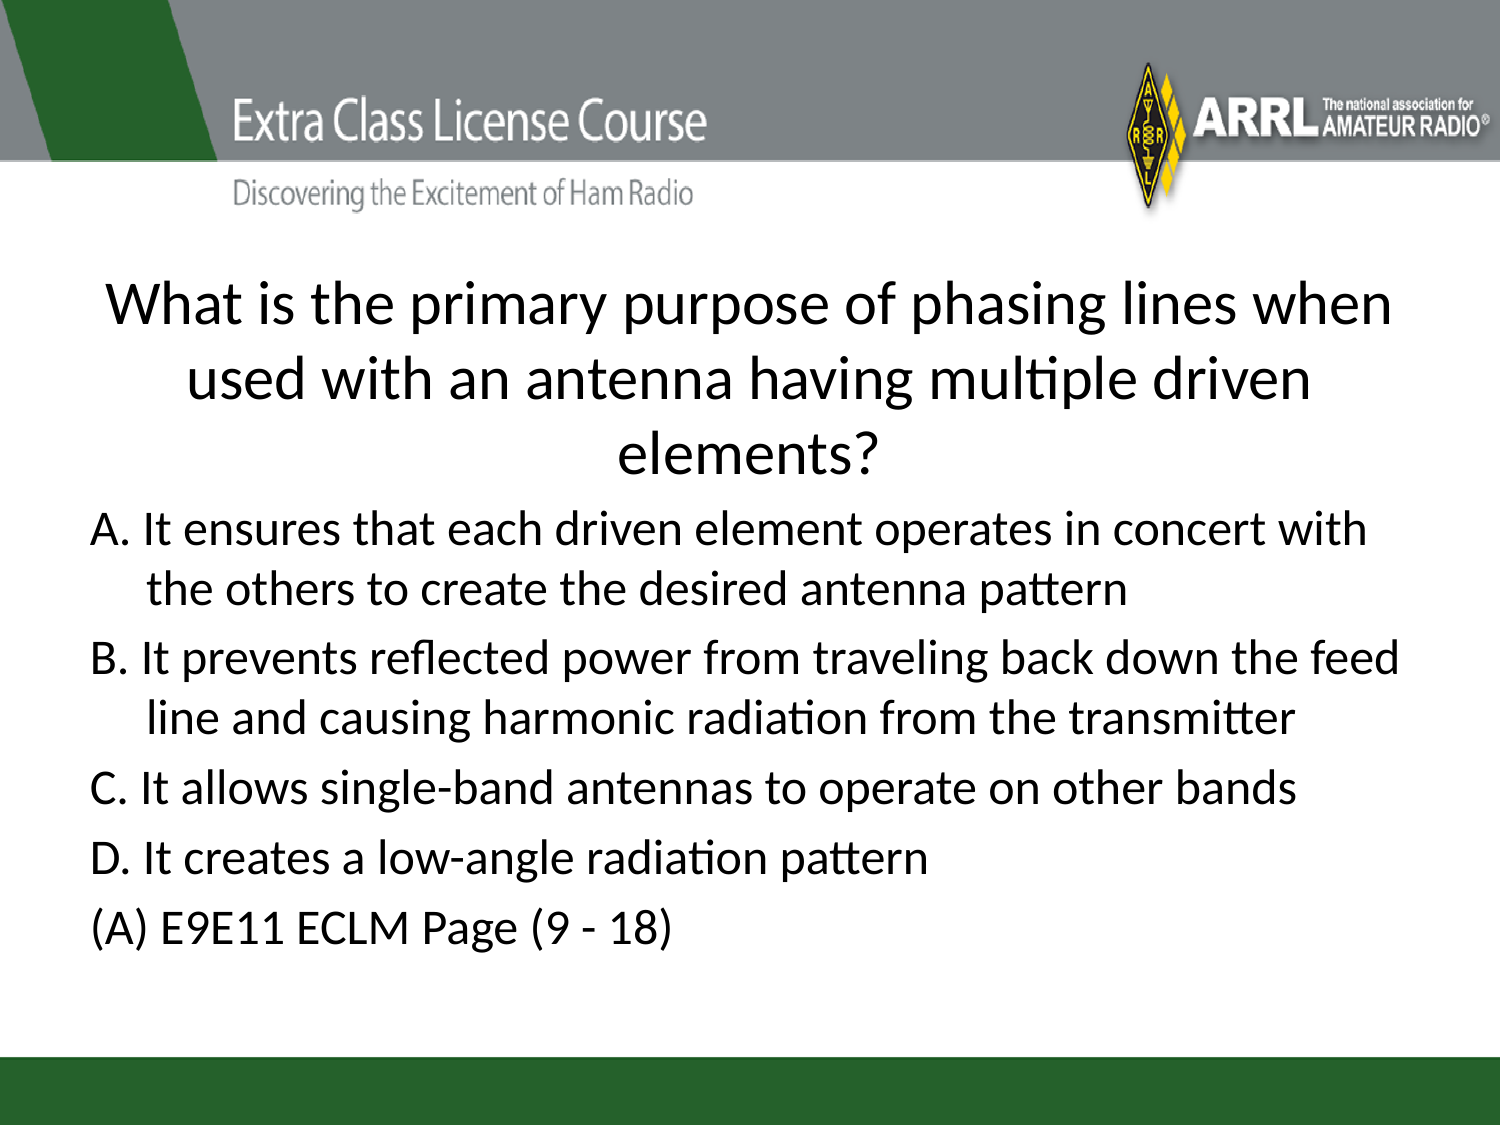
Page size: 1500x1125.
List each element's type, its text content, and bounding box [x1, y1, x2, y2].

list A. It ensures that each driven element operates in concert with the others to create the desired antenna pattern B. It prevents reflected power from traveling back down the feed line and causing harmonic radiation from the transmitter C. It allows single-band antennas to operate on other bands D. It creates a low-angle radiation pattern (A) E9E11 ECLM Page (9 - 18) [75, 487, 1425, 1005]
picture [0, 0, 1500, 1125]
title What is the primary purpose of phasing lines when used with an antenna having multiple driven elements? [75, 254, 1425, 435]
